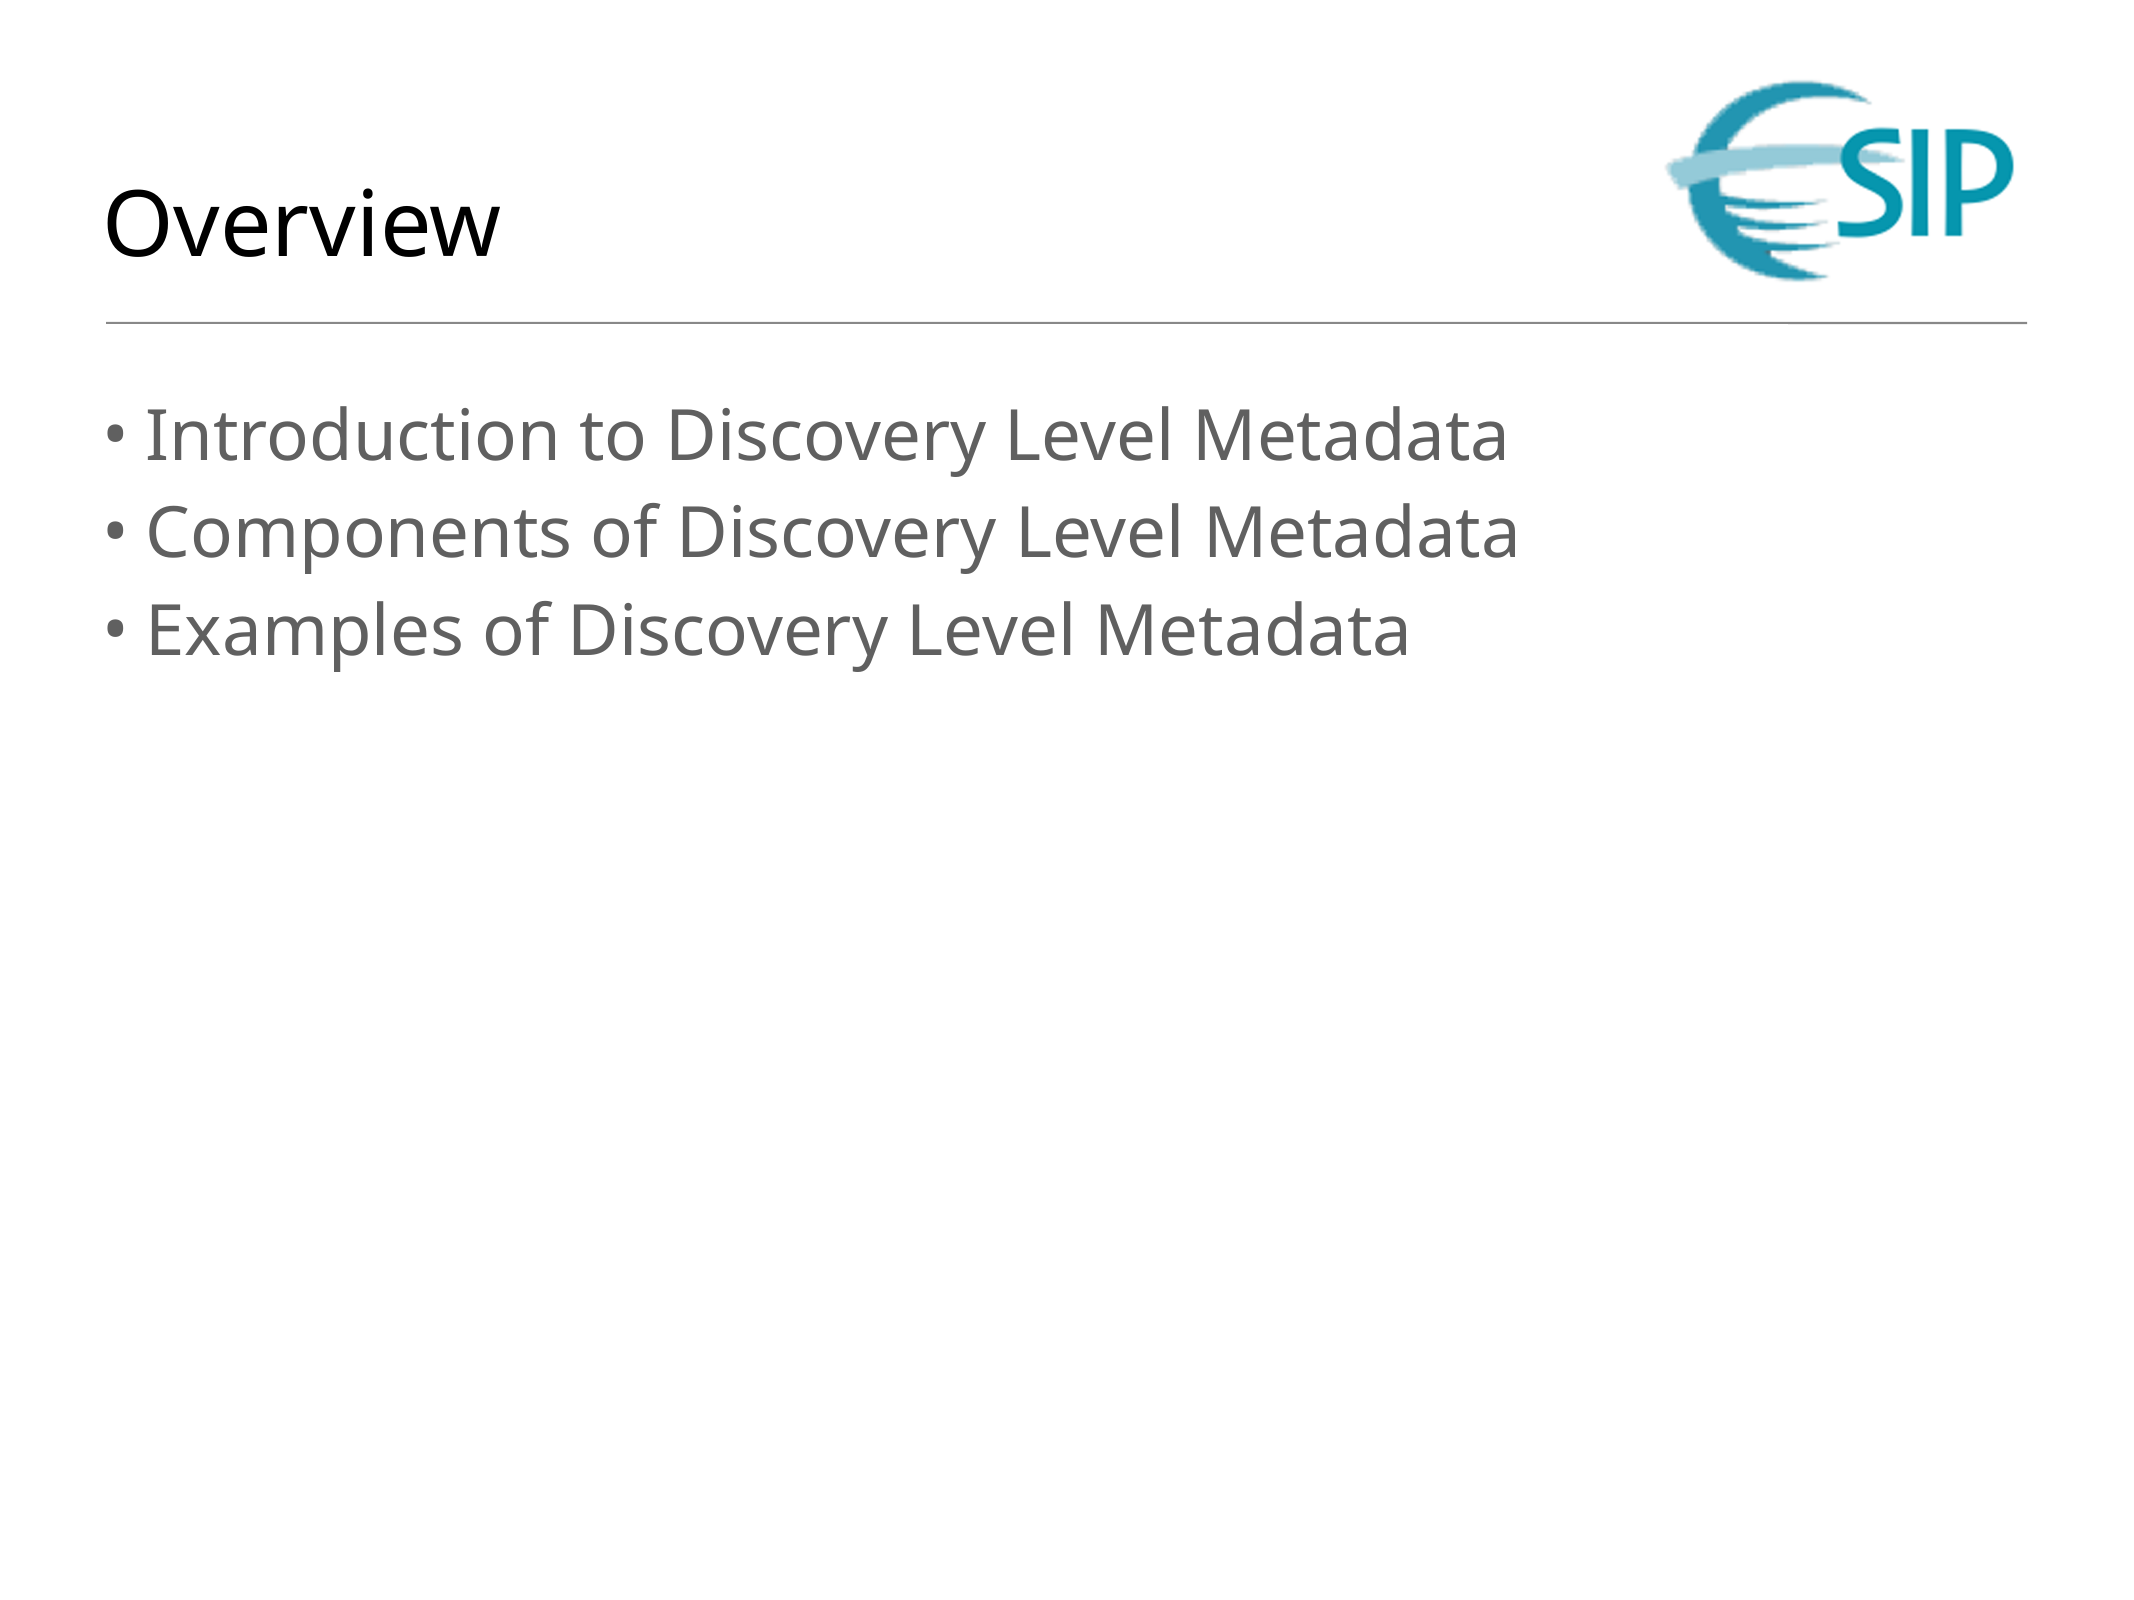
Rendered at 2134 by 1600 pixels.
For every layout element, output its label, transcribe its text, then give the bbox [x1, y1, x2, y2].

list Introduction to Discovery Level Metadata Components of Discovery Level Metadata Examples of Discovery Level Metadata [93, 380, 2040, 1459]
title Overview [93, 53, 2040, 284]
